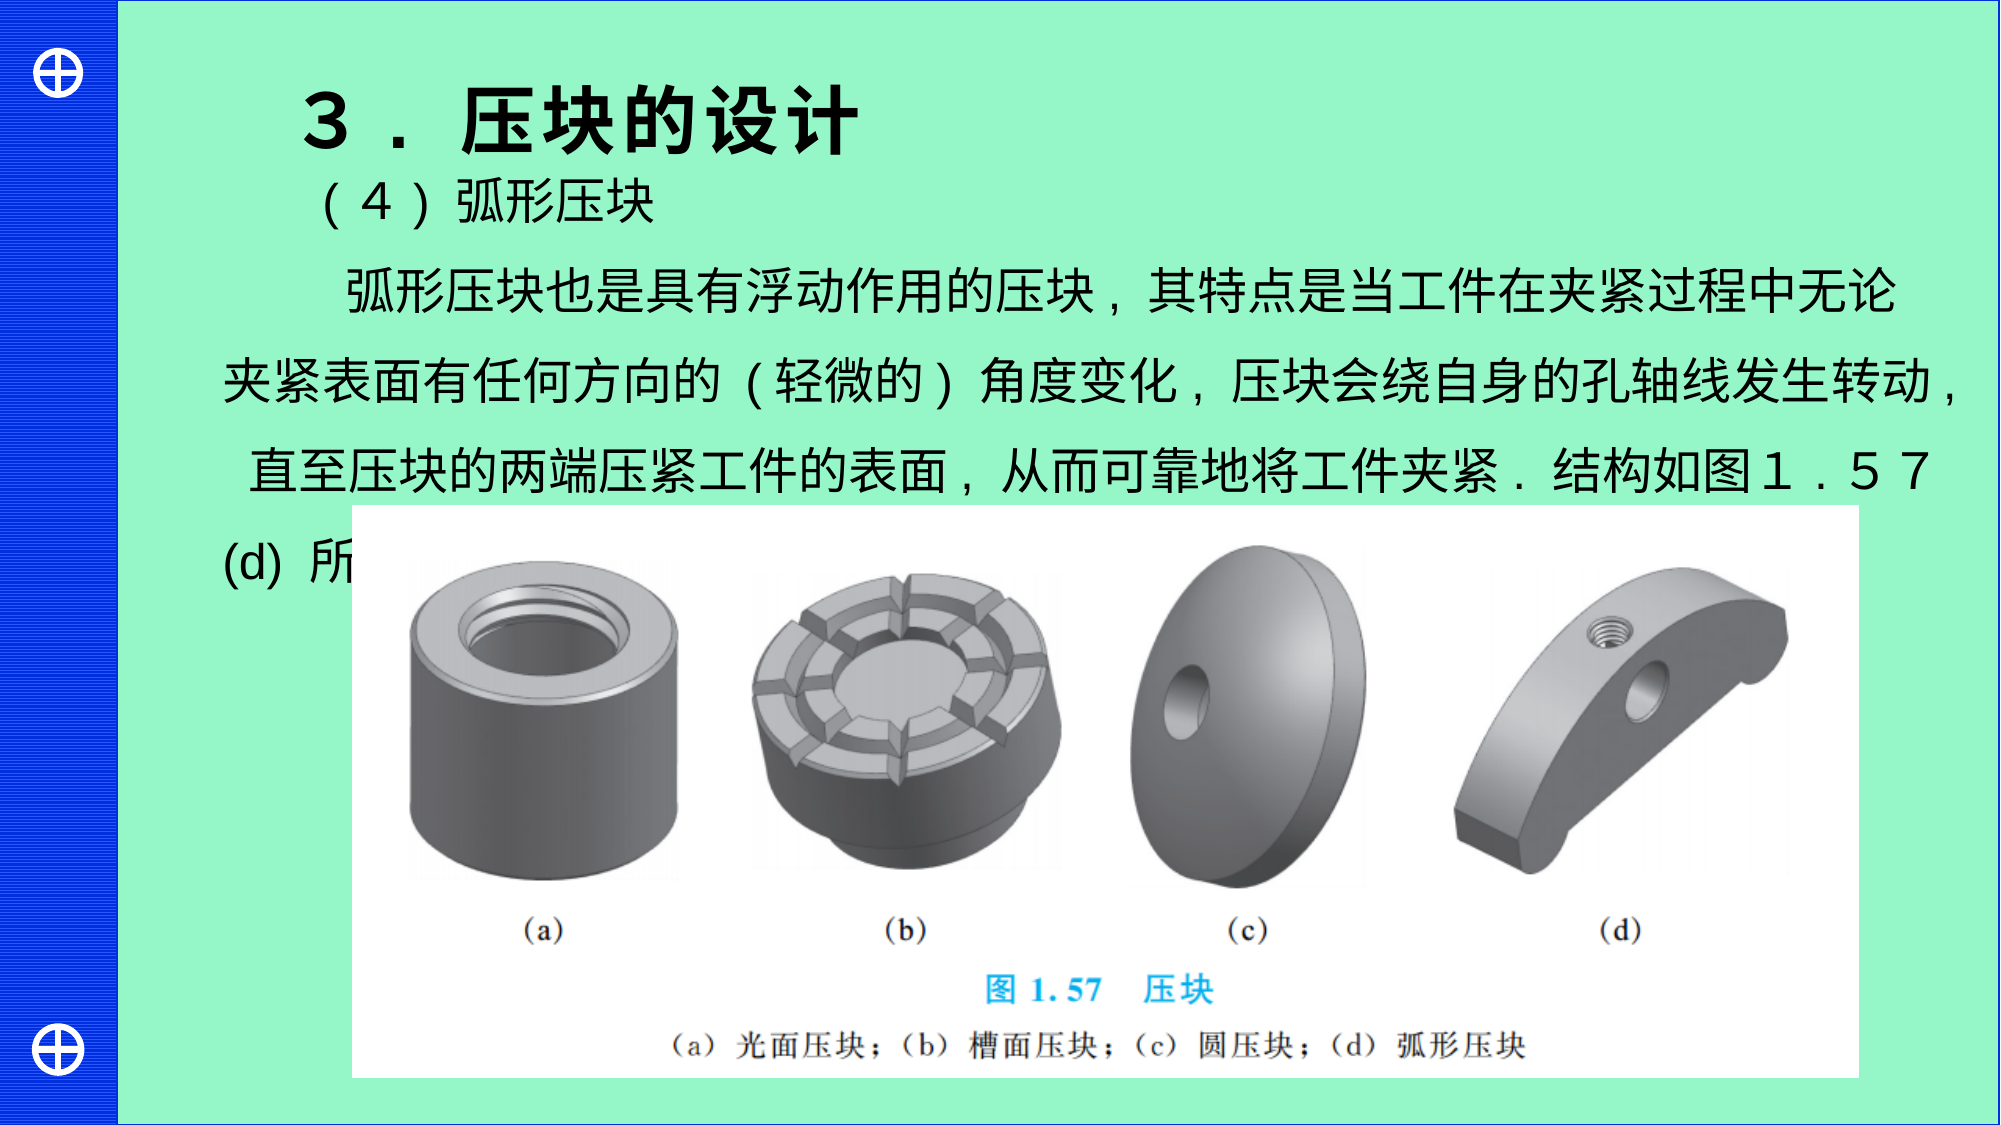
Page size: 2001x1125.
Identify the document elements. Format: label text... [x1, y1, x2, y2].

text_box (４) 弧形压块 弧形压块也是具有浮动作用的压块, 其特点是当工件在夹紧过程中无论夹紧表面有任何方向的 (轻微的) 角度变化, 压块会绕自身的孔轴线发生转动, 直至压块的两端压紧工件的表面, 从而可靠地将工件夹紧. 结构如图１.５７ (d) 所示。 [207, 131, 1958, 777]
picture [352, 505, 1859, 1078]
text_box ３. 压块的设计 [163, 50, 1451, 172]
